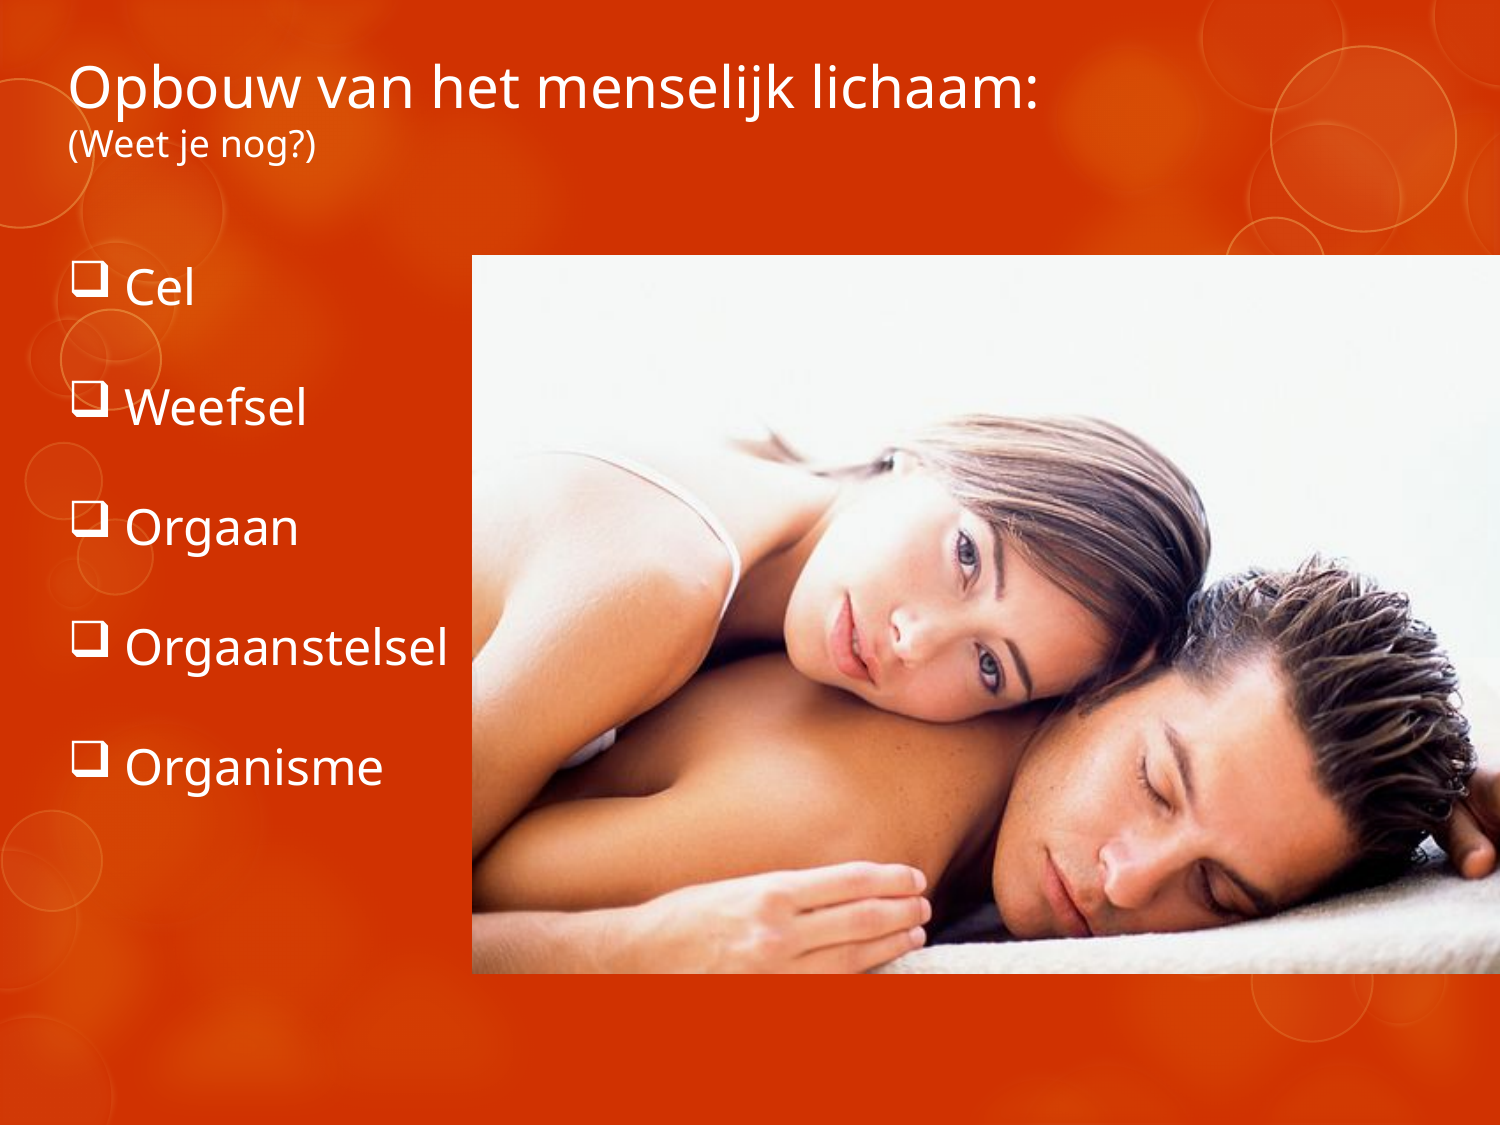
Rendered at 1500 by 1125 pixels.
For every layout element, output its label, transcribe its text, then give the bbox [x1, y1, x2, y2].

picture [472, 254, 1500, 975]
text_box Opbouw van het menselijk lichaam: (Weet je nog?) Cel Weefsel Orgaan Orgaanstelsel Organisme [53, 42, 1459, 803]
